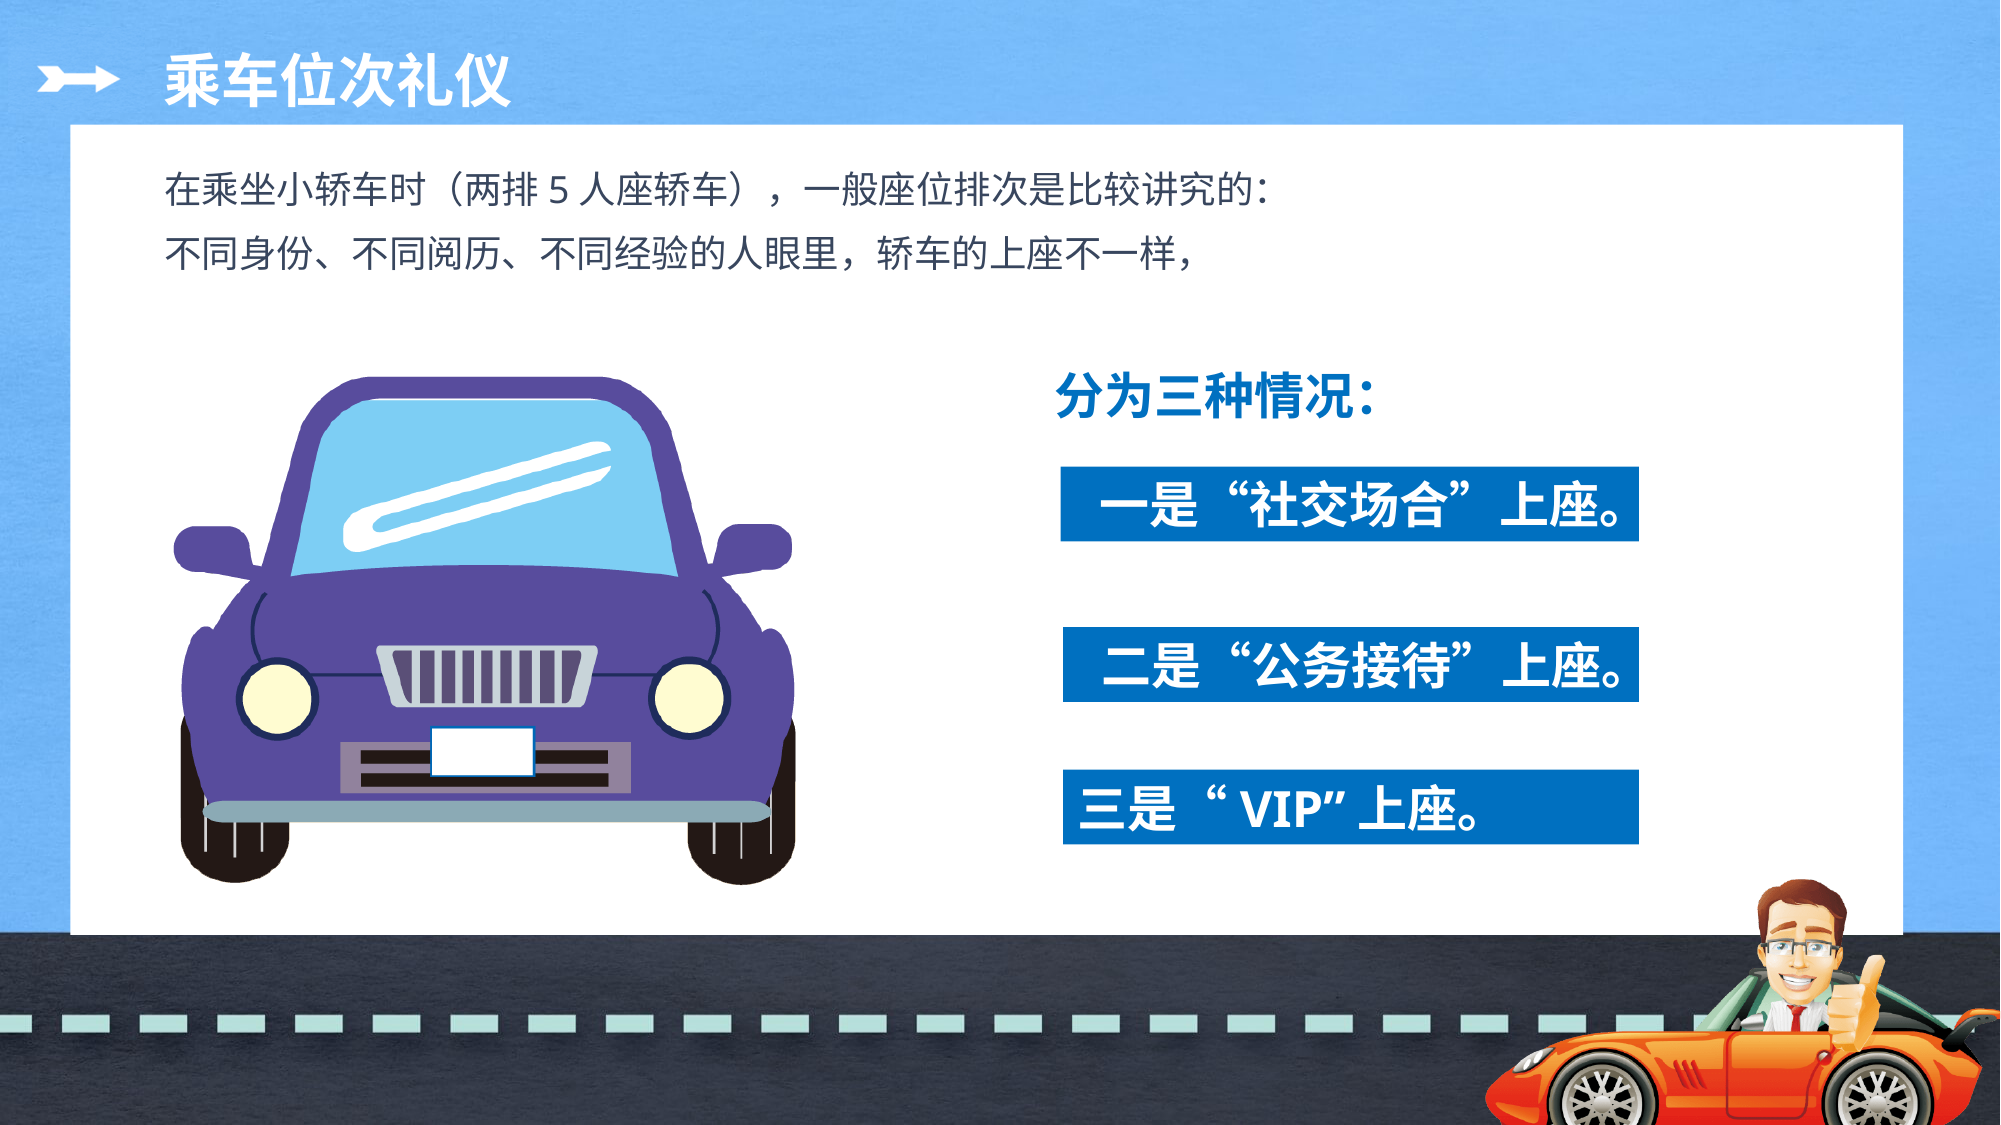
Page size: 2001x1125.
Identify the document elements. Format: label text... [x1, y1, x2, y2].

text_box 分为三种情况： [1039, 357, 1626, 433]
text_box 在乘坐小轿车时（两排5人座轿车），一般座位排次是比较讲究的： 不同身份、不同阅历、不同经验的人眼里，轿车的上座不一样， [72, 158, 1586, 282]
text_box 一是“社交场合”上座。 [1060, 466, 1639, 542]
text_box 三是“VIP”上座。 [1063, 769, 1639, 845]
text_box 乘车位次礼仪 [148, 37, 528, 122]
picture [0, 0, 2001, 1125]
text_box 二是“公务接待”上座。 [1063, 627, 1639, 702]
